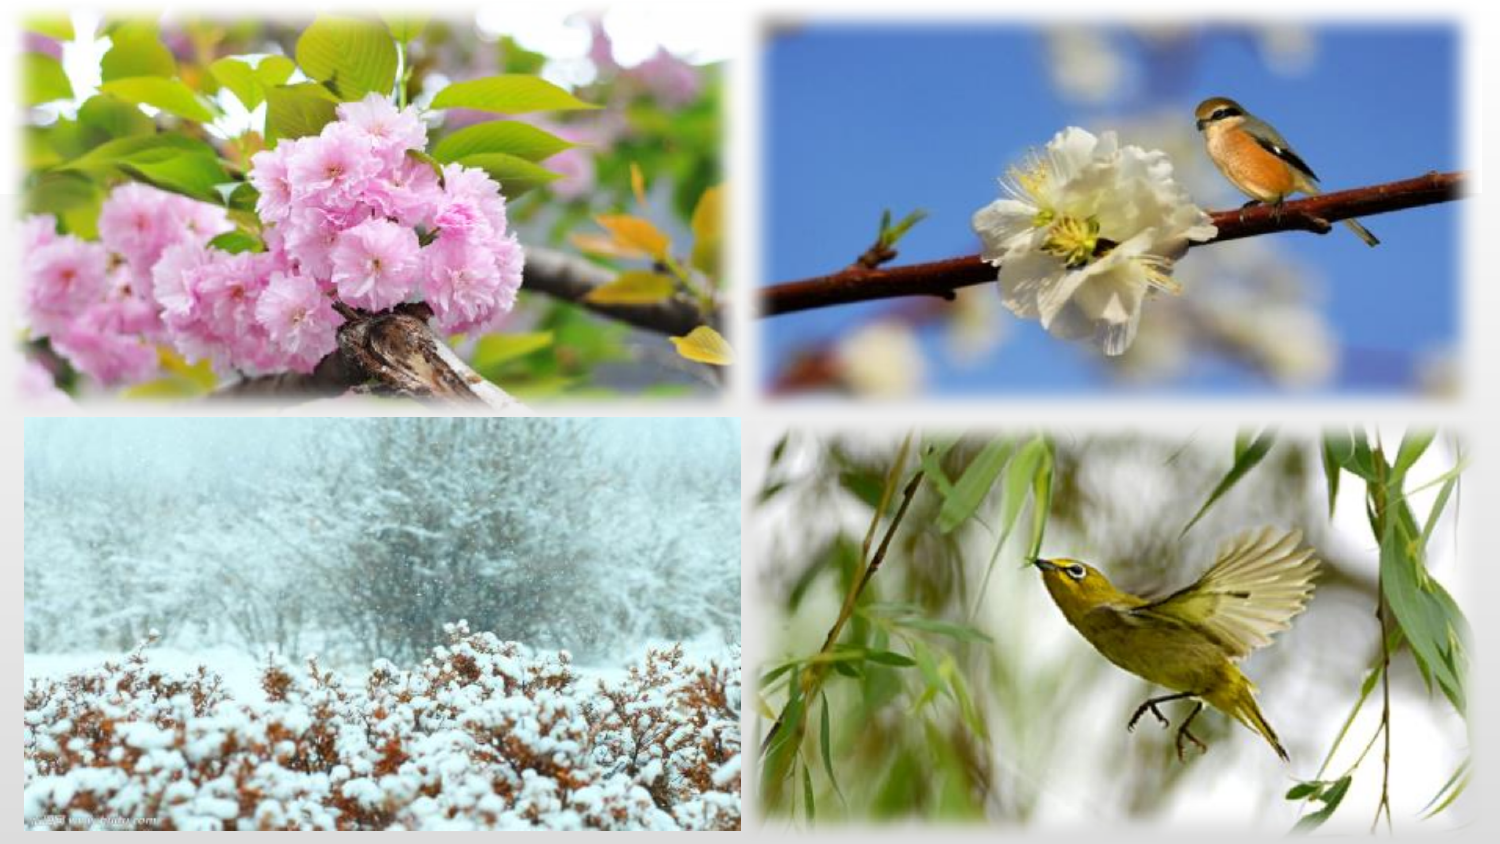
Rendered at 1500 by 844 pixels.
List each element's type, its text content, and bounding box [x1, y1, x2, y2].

text_box 图 [0, 47, 5, 194]
picture [5, 1, 1482, 842]
